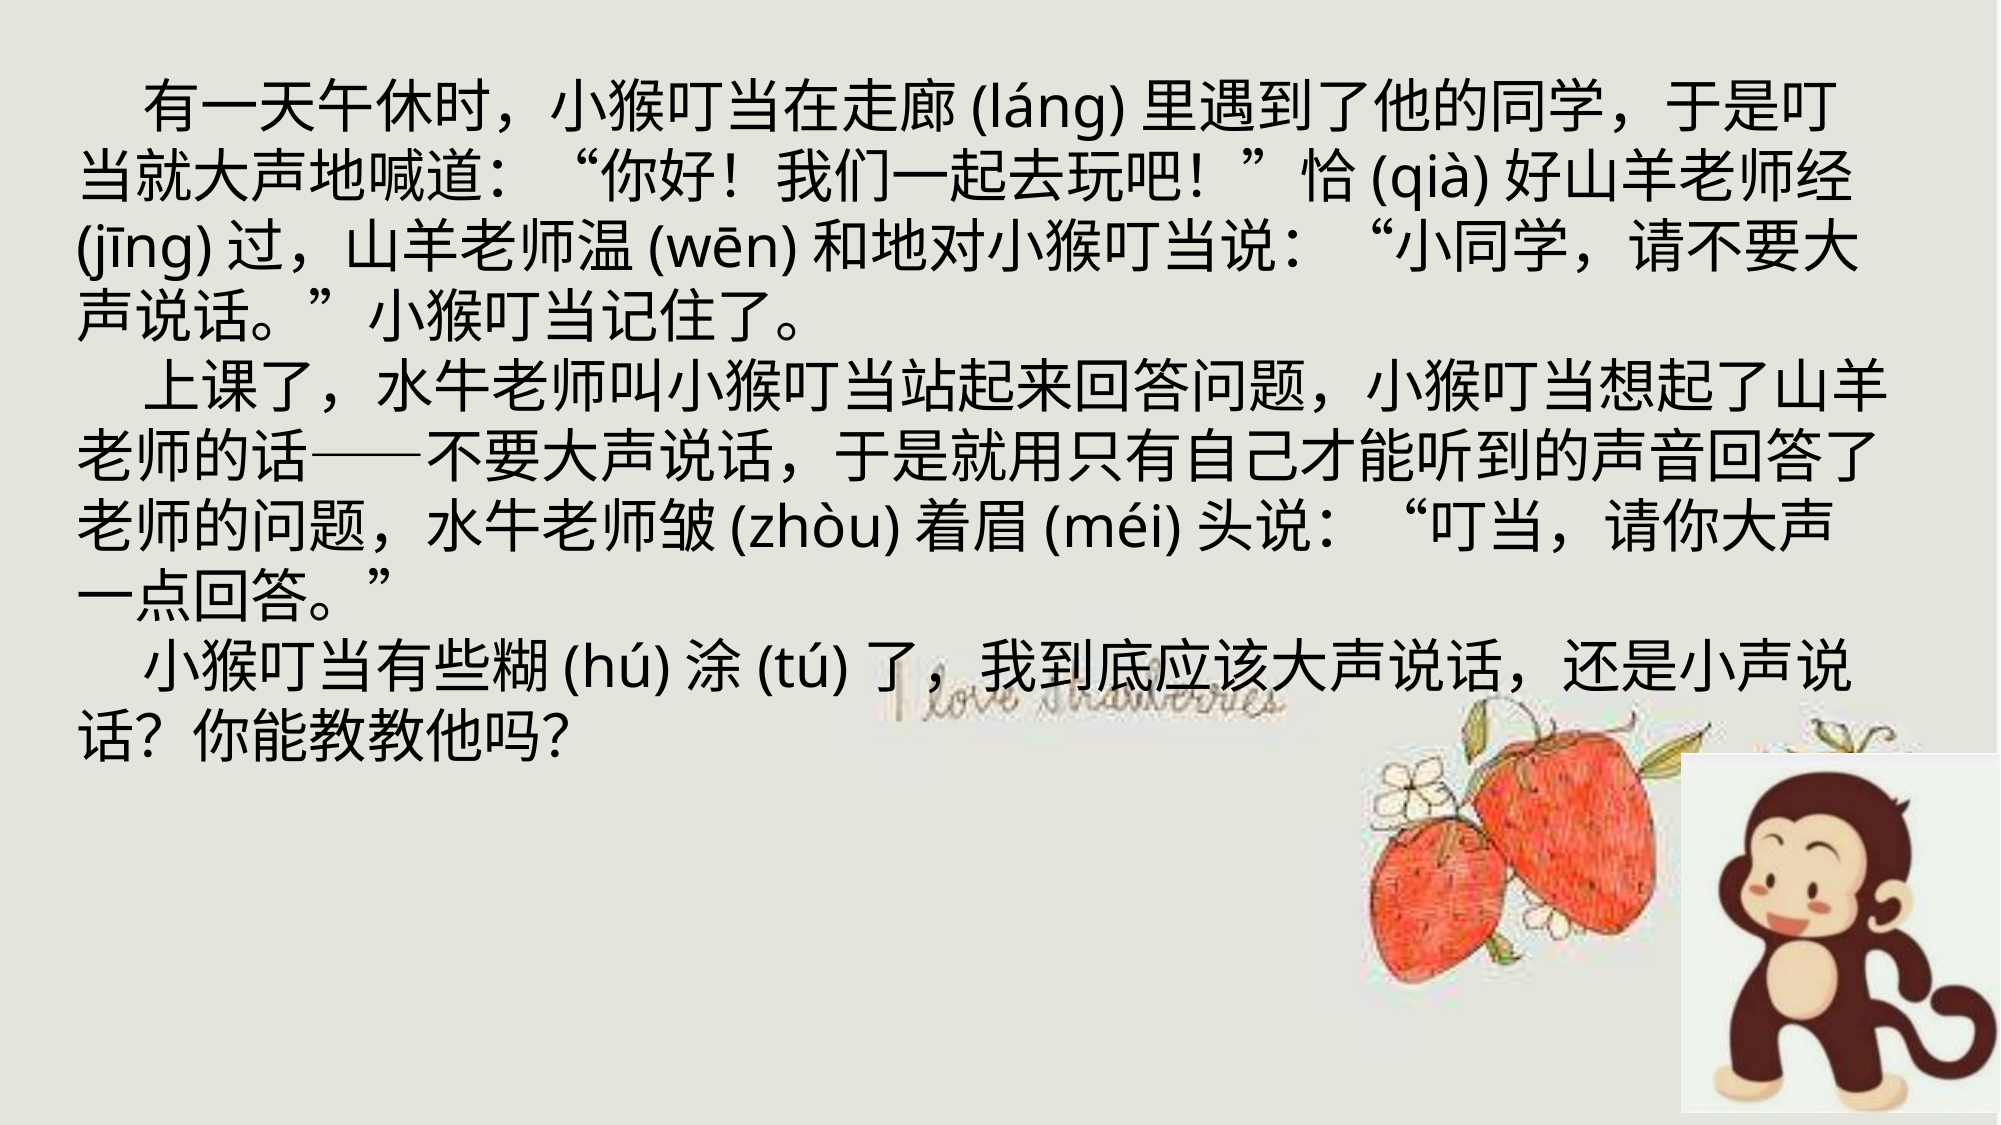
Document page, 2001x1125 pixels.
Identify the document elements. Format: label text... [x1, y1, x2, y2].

picture [0, 0, 2001, 1125]
text_box 有一天午休时，小猴叮当在走廊(lánɡ)里遇到了他的同学，于是叮当就大声地喊道：“你好！我们一起去玩吧！”恰(qià)好山羊老师经(jīnɡ)过，山羊老师温(wēn)和地对小猴叮当说：“小同学，请不要大声说话。”小猴叮当记住了。 上课了，水牛老师叫小猴叮当站起来回答问题，小猴叮当想起了山羊老师的话——不要大声说话，于是就用只有自己才能听到的声音回答了老师的问题，水牛老师皱(zhòu)着眉(méi)头说：“叮当，请你大声一点回答。” 小猴叮当有些糊(hú)涂(tú)了，我到底应该大声说话，还是小声说话？你能教教他吗？ [61, 61, 1908, 777]
